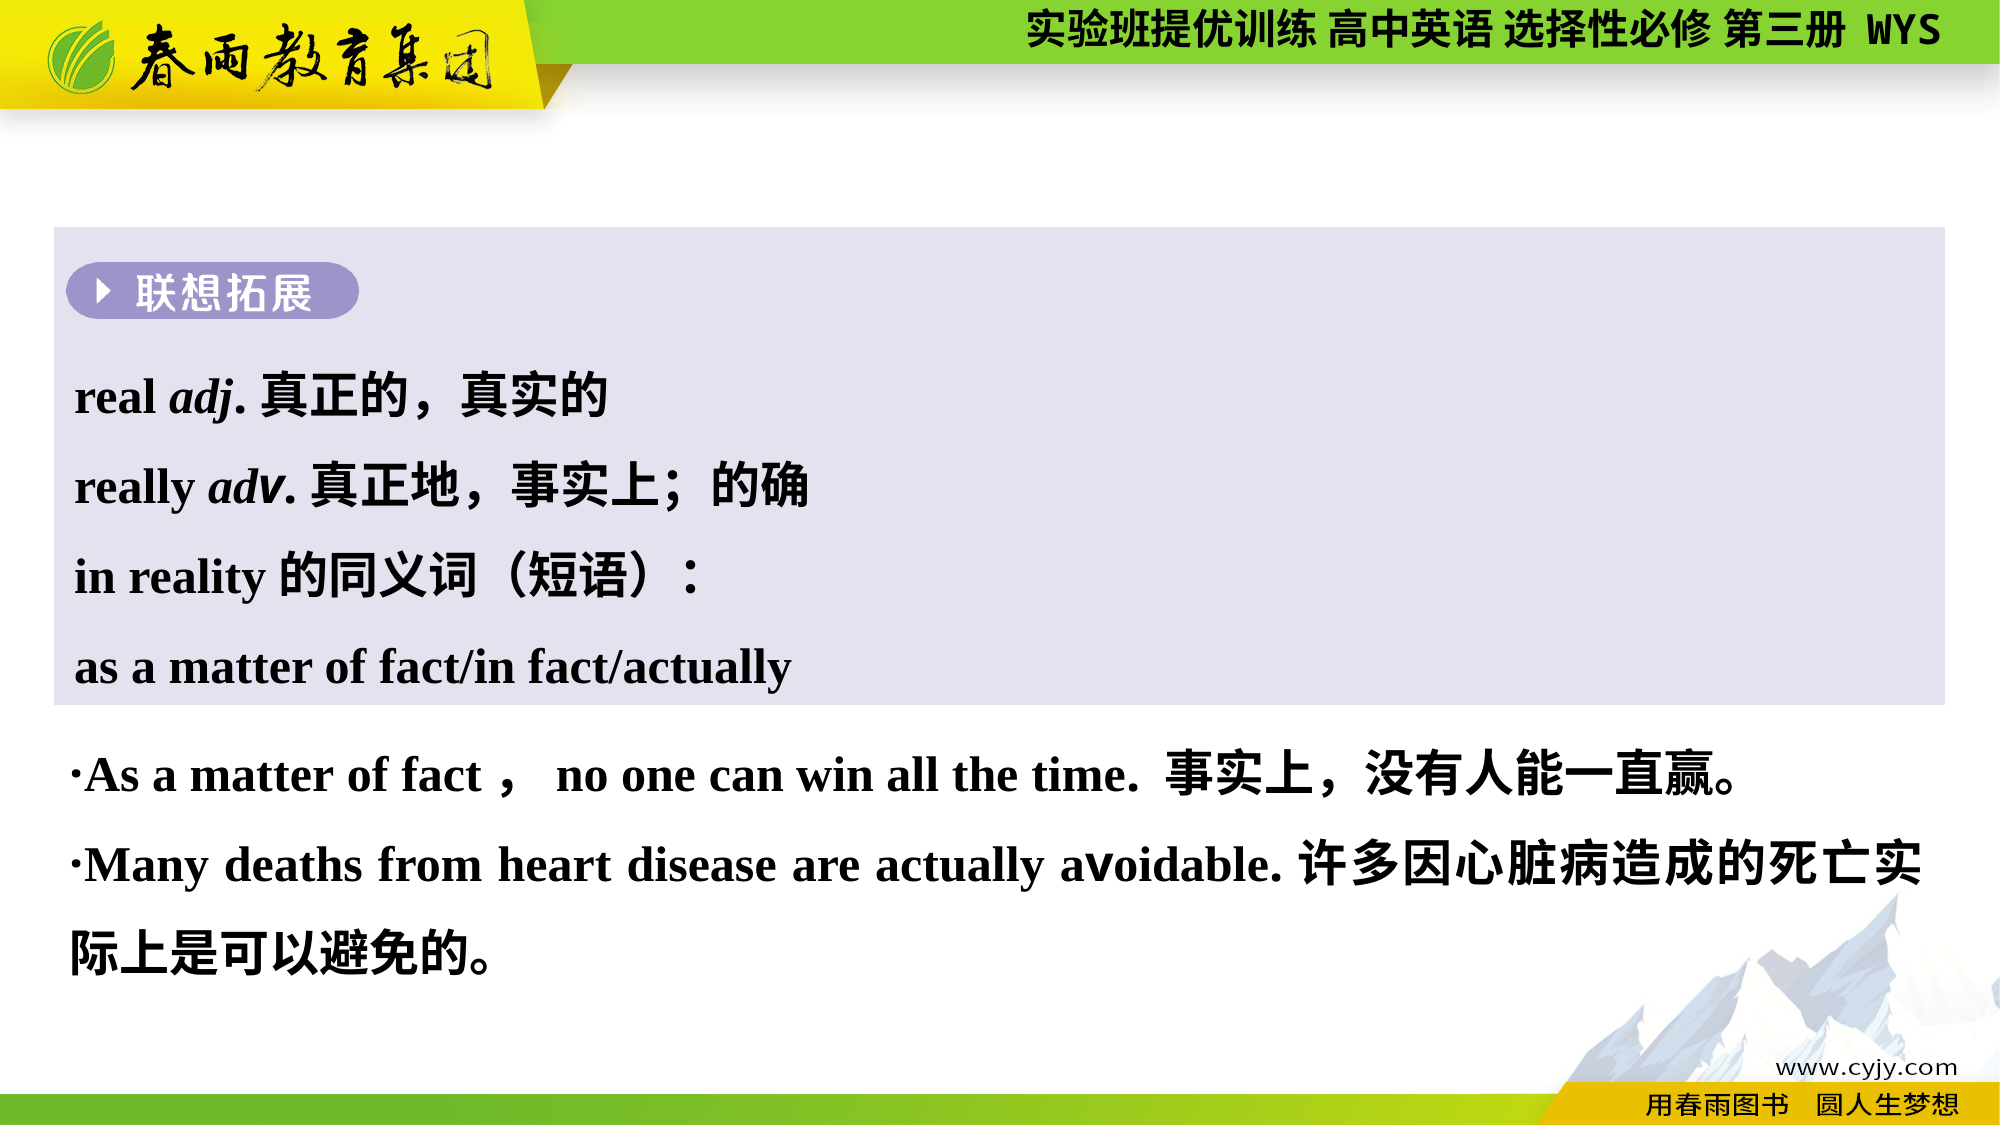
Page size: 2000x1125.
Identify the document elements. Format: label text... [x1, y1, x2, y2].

picture [0, 0, 2000, 1125]
text_box ·As a matter of fact，no one can win all the time. 事实上，没有人能一直赢。 ·Many deaths from heart disease are actually avoidable.许多因心脏病造成的死亡实际上是可以避免的。 [54, 714, 1939, 990]
